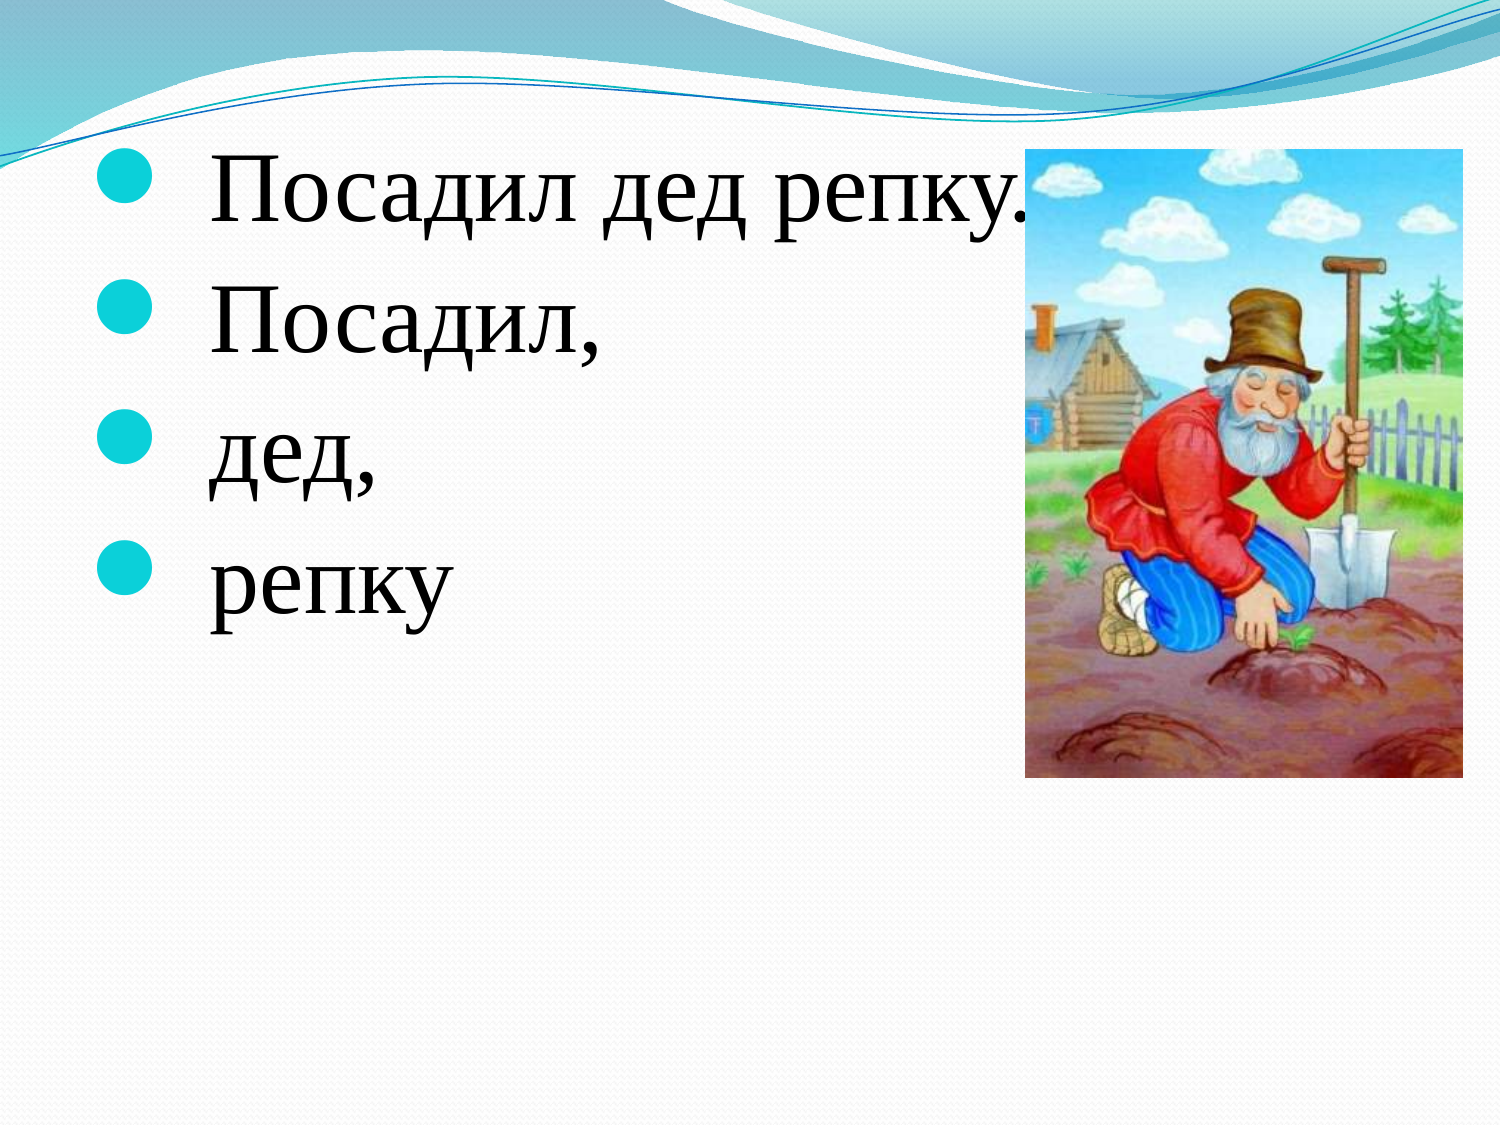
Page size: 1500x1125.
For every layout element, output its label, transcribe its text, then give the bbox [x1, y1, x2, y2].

list Посадил дед репку. Посадил, дед, репку [75, 125, 1450, 1038]
picture [1024, 149, 1463, 778]
